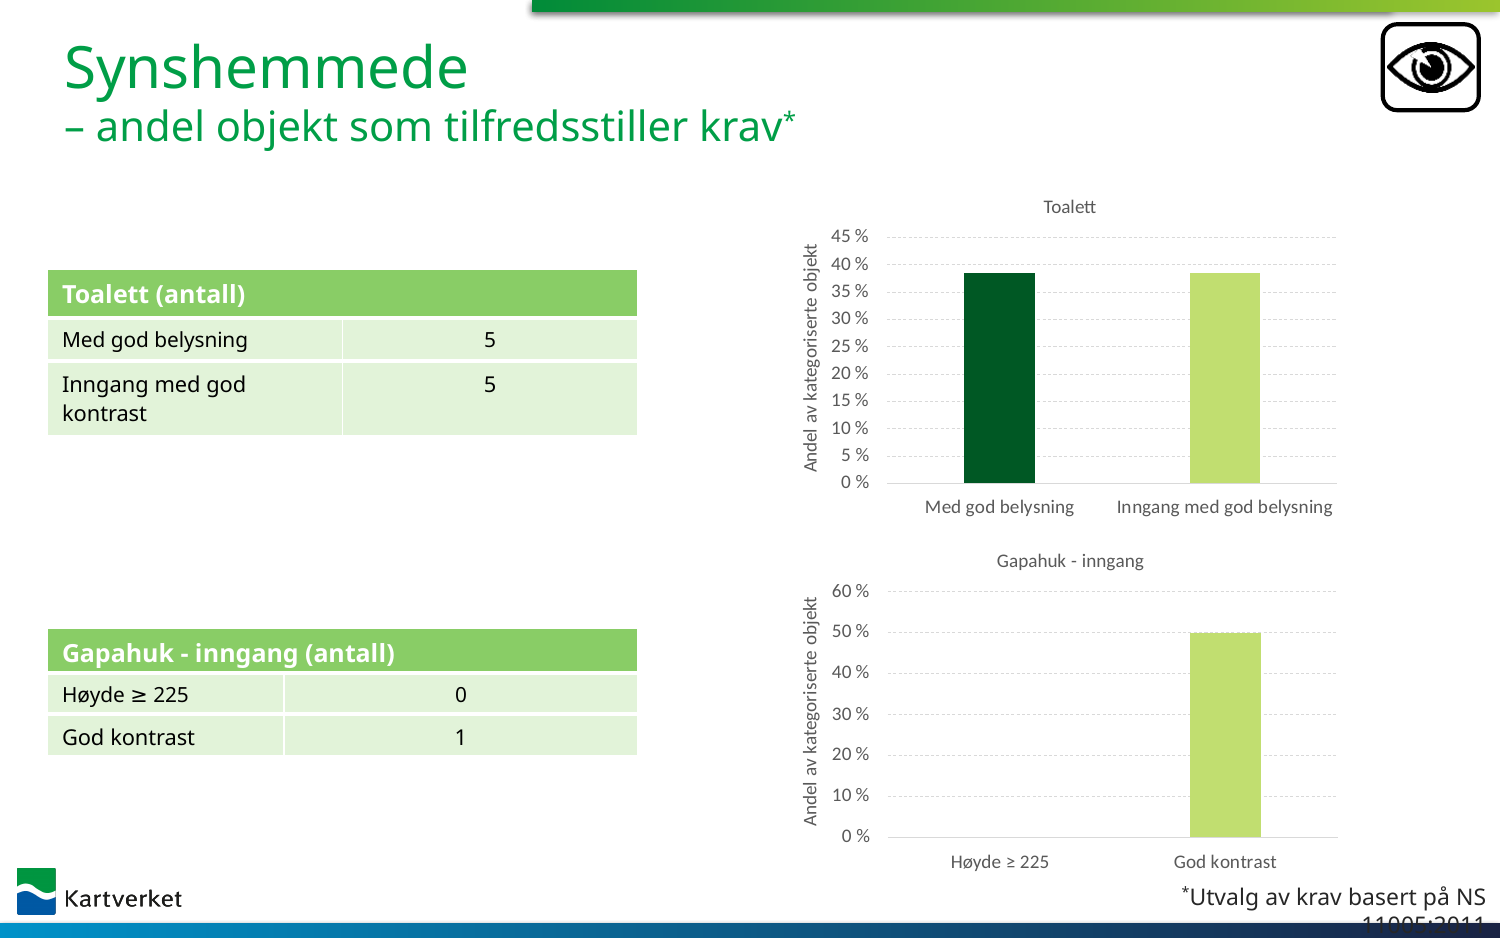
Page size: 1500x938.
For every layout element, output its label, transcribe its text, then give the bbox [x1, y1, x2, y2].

table_cell 5 [343, 363, 637, 435]
table_header Gapahuk - inngang (antall) [48, 629, 637, 671]
text_box *Utvalg av krav basert på NS 11005:2011 [1068, 873, 1500, 938]
table_header Toalett (antall) [48, 270, 637, 316]
table_cell 1 [285, 716, 637, 755]
table_cell 5 [343, 320, 637, 359]
picture [791, 187, 1348, 526]
table_cell God kontrast [48, 716, 283, 755]
table_cell Inngang med god kontrast [48, 363, 342, 435]
picture [791, 541, 1349, 880]
text_box Synshemmede – andel objekt som tilfredsstiller krav* [49, 24, 1431, 158]
table_cell Høyde ≥ 225 [48, 675, 283, 712]
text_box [1382, 24, 1480, 111]
table_cell Med god belysning [48, 320, 342, 359]
table_cell 0 [285, 675, 637, 712]
